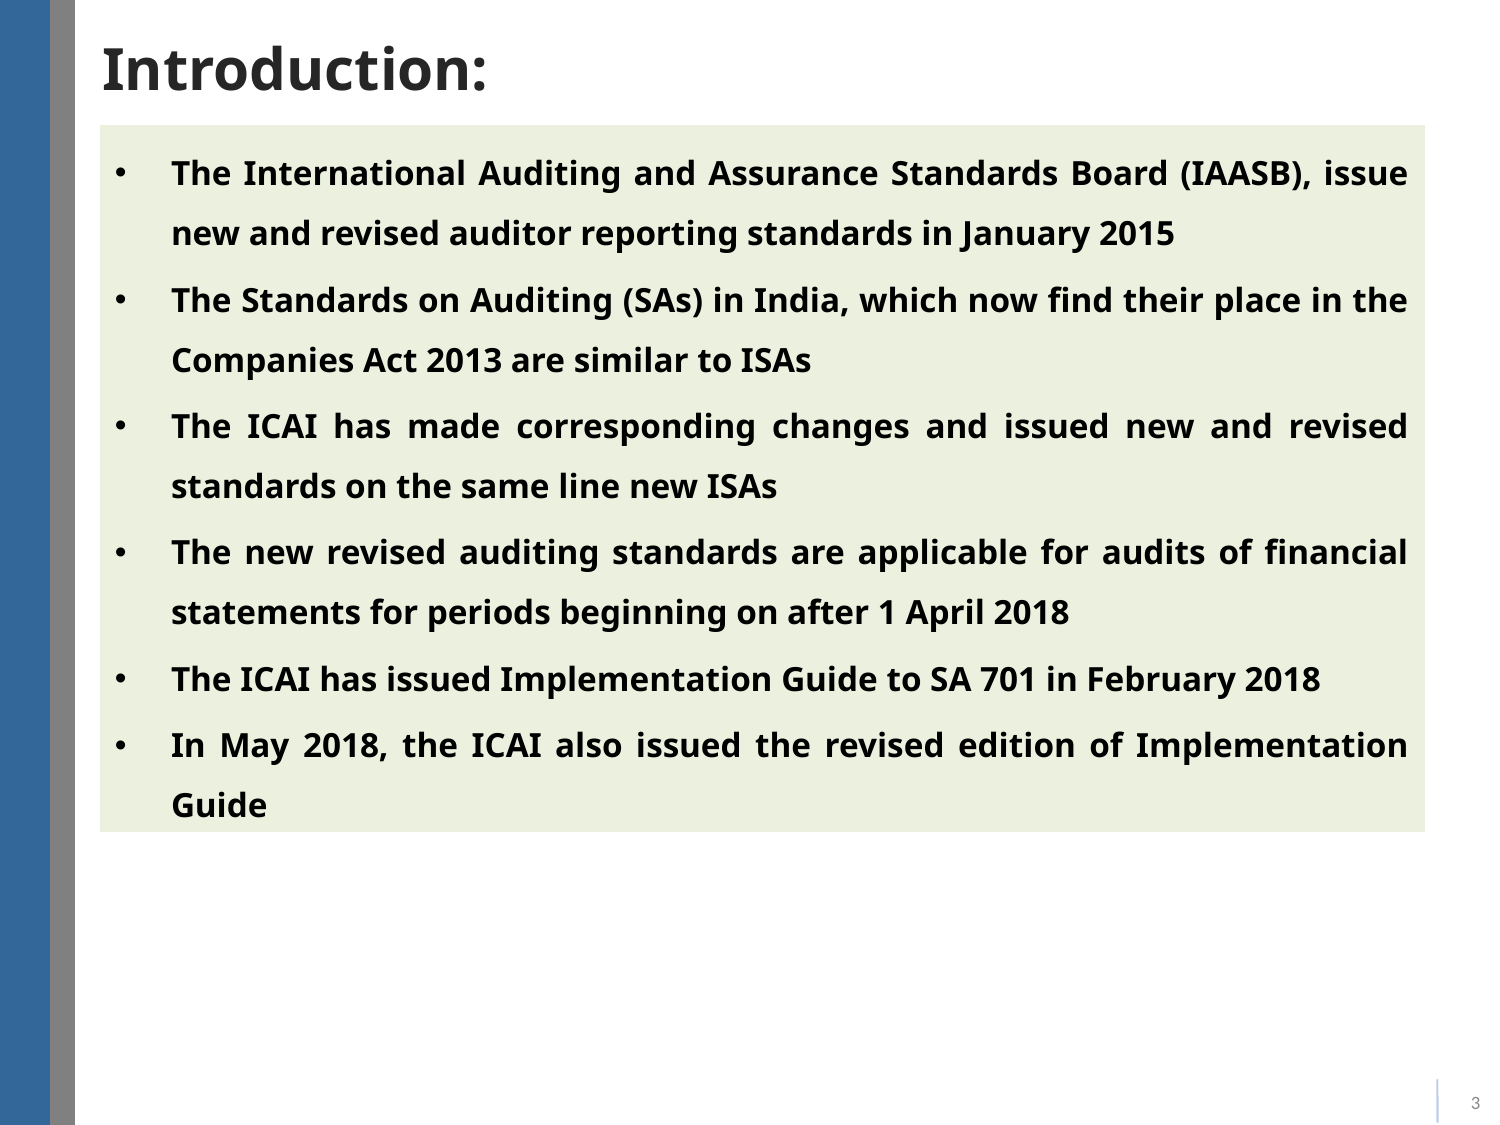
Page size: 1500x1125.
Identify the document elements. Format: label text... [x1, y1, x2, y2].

slide_number 3 [1437, 1079, 1496, 1125]
title Introduction: [87, 24, 1413, 143]
text_box The International Auditing and Assurance Standards Board (IAASB), issue new and revised auditor reporting standards in January 2015 The Standards on Auditing (SAs) in India, which now find their place in the Companies Act 2013 are similar to ISAs The ICAI has made corresponding changes and issued new and revised standards on the same line new ISAs The new revised auditing standards are applicable for audits of financial statements for periods beginning on after 1 April 2018 The ICAI has issued Implementation Guide to SA 701 in February 2018 In May 2018, the ICAI also issued the revised edition of Implementation Guide [99, 125, 1425, 832]
